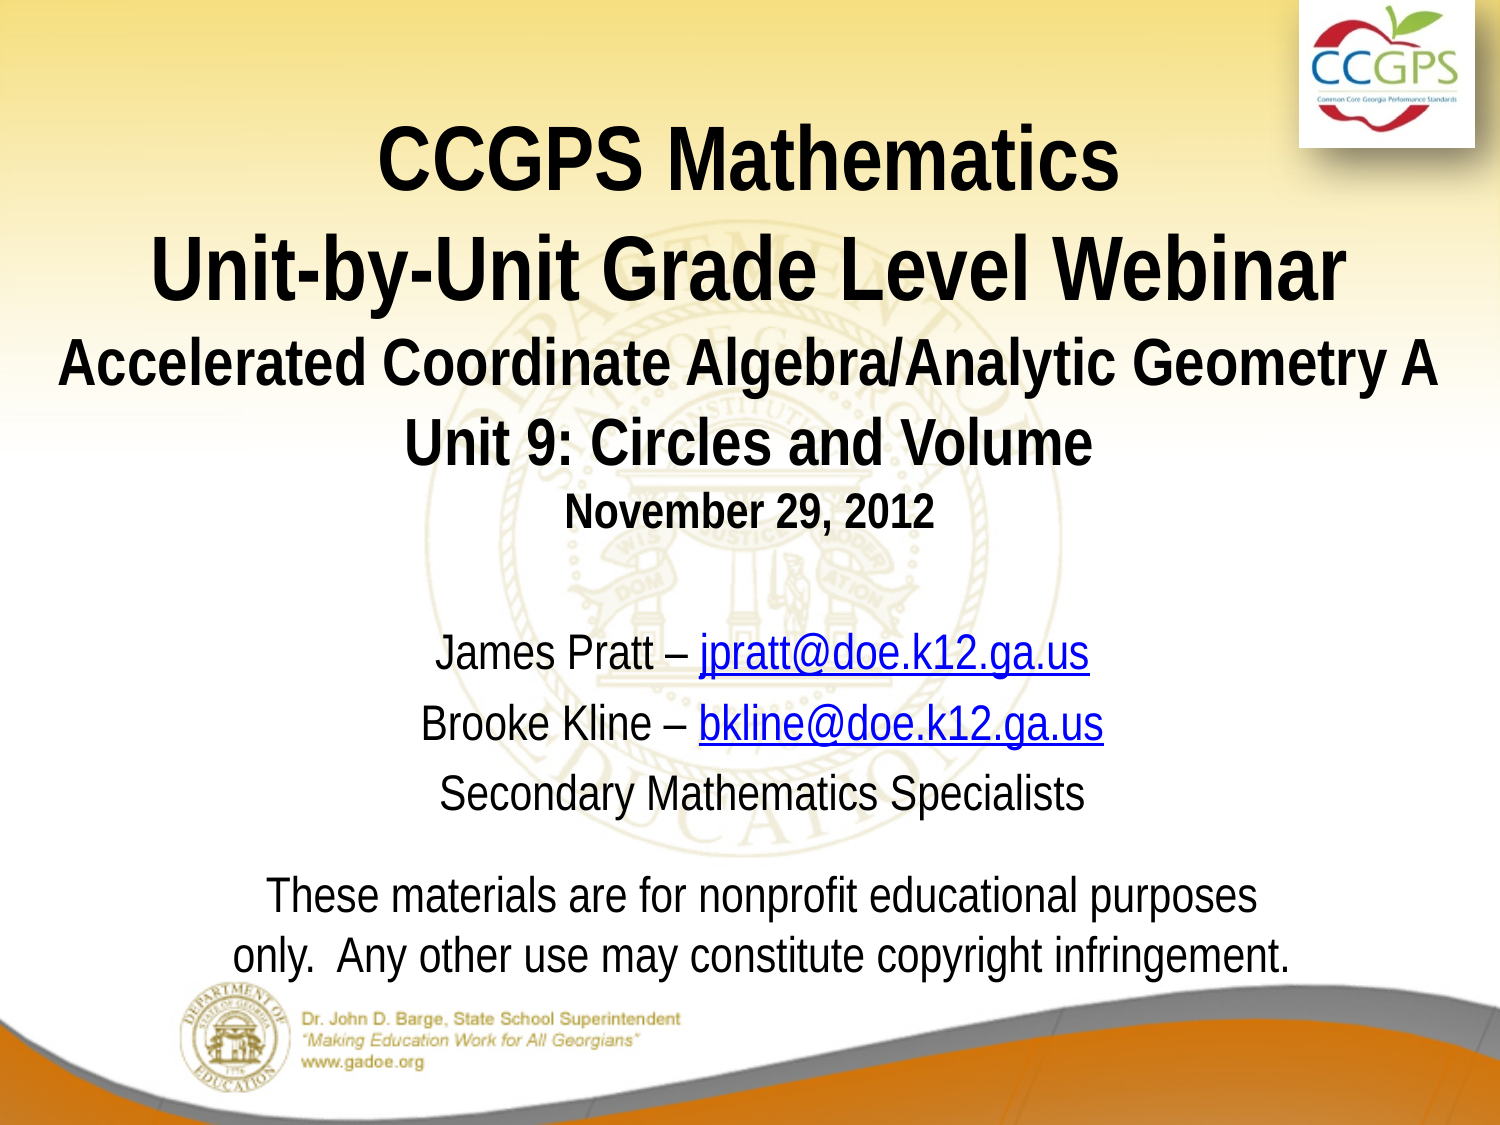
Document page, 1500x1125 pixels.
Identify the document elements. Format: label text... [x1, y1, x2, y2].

subtitle James Pratt – jpratt@doe.k12.ga.us Brooke Kline – bkline@doe.k12.ga.us Secondary Mathematics Specialists These materials are for nonprofit educational purposes only. Any other use may constitute copyright infringement. [212, 612, 1313, 1038]
picture [0, 0, 1500, 1125]
title CCGPS Mathematics Unit-by-Unit Grade Level Webinar Accelerated Coordinate Algebra/Analytic Geometry A Unit 9: Circles and Volume November 29, 2012 [24, 24, 1476, 613]
